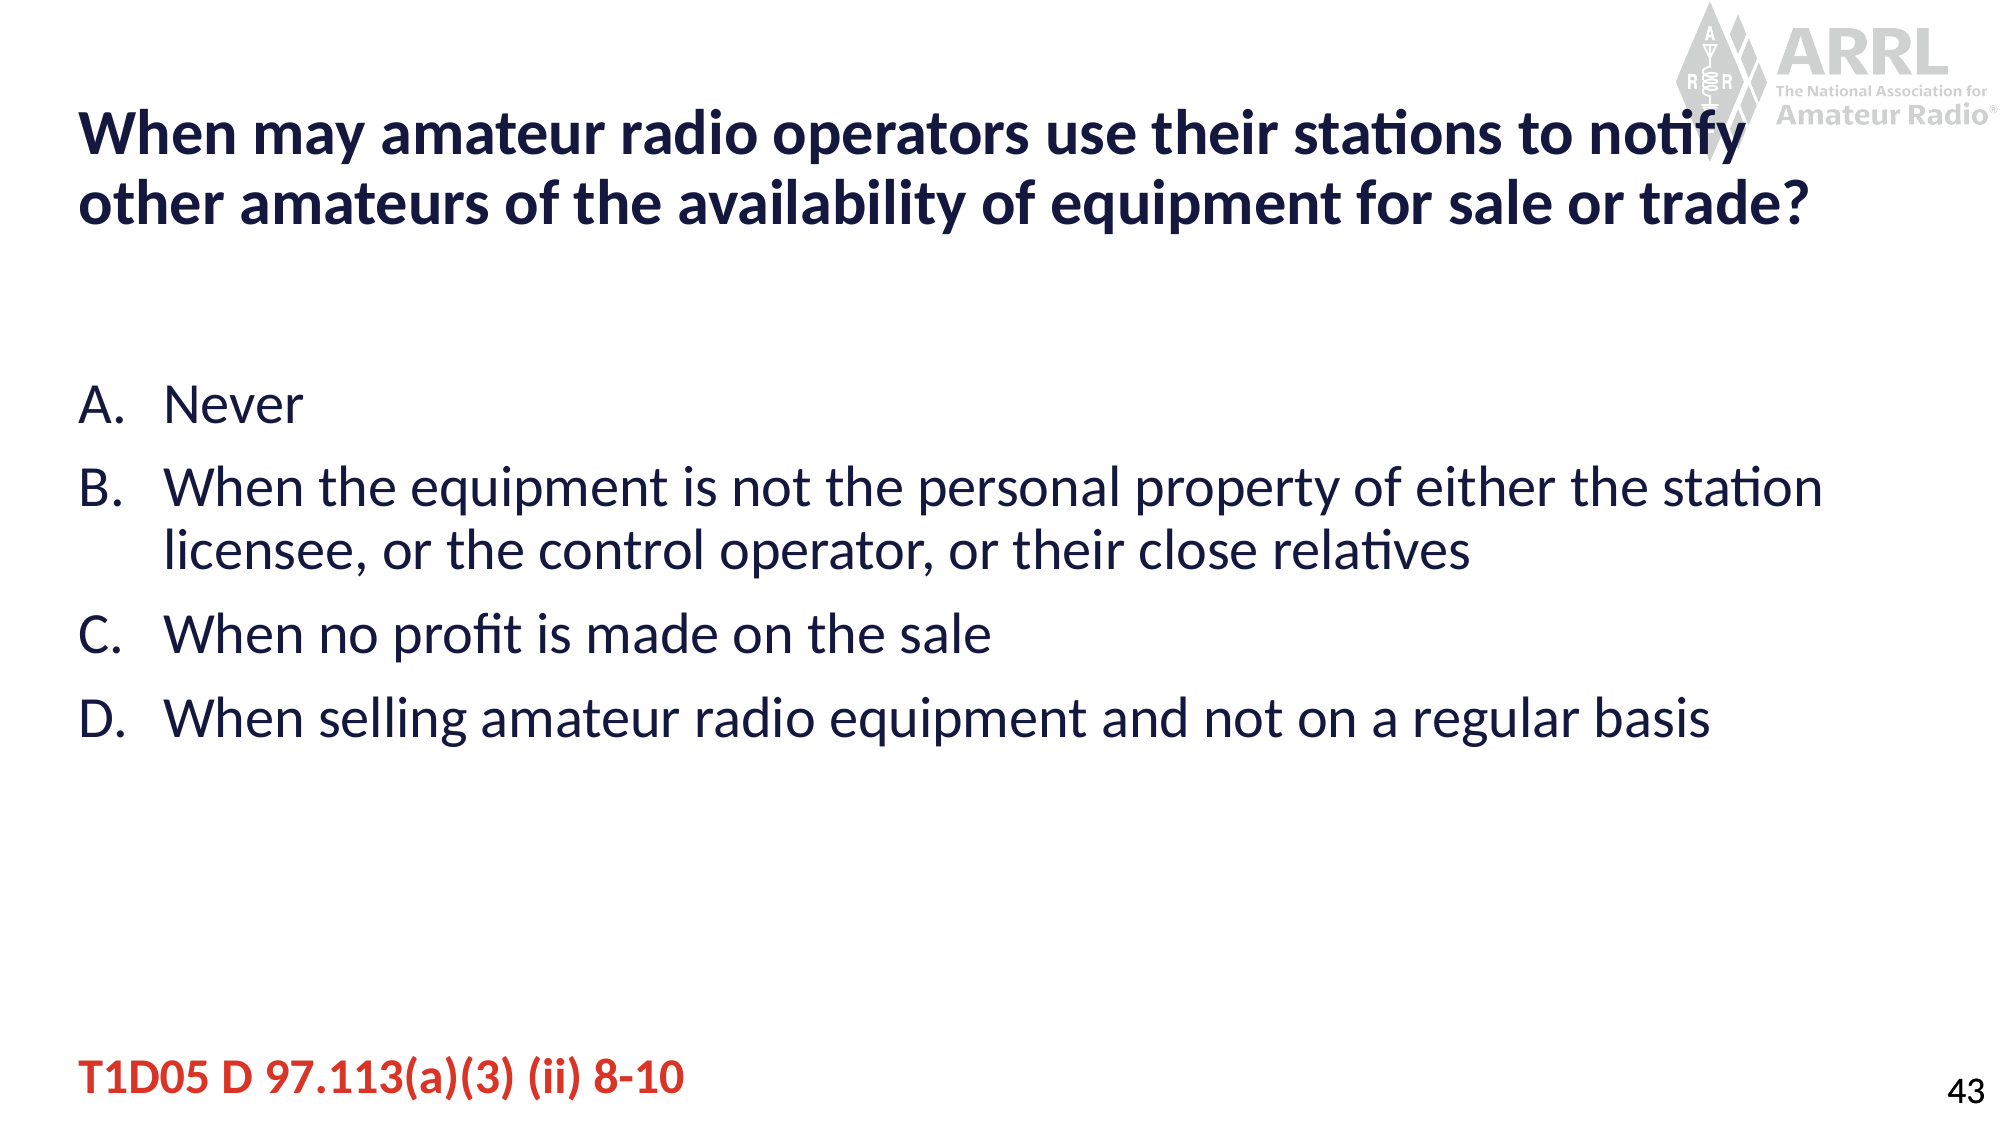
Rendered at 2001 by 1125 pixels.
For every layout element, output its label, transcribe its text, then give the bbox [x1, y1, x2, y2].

picture [1674, 0, 2000, 164]
title When may amateur radio operators use their stations to notify other amateurs of the availability of equipment for sale or trade? [63, 59, 1863, 278]
text_box T1D05 D 97.113(a)(3) (ii) 8-10 [63, 1036, 921, 1112]
list Never When the equipment is not the personal property of either the station licensee, or the control operator, or their close relatives When no profit is made on the sale When selling amateur radio equipment and not on a regular basis [63, 365, 1863, 989]
